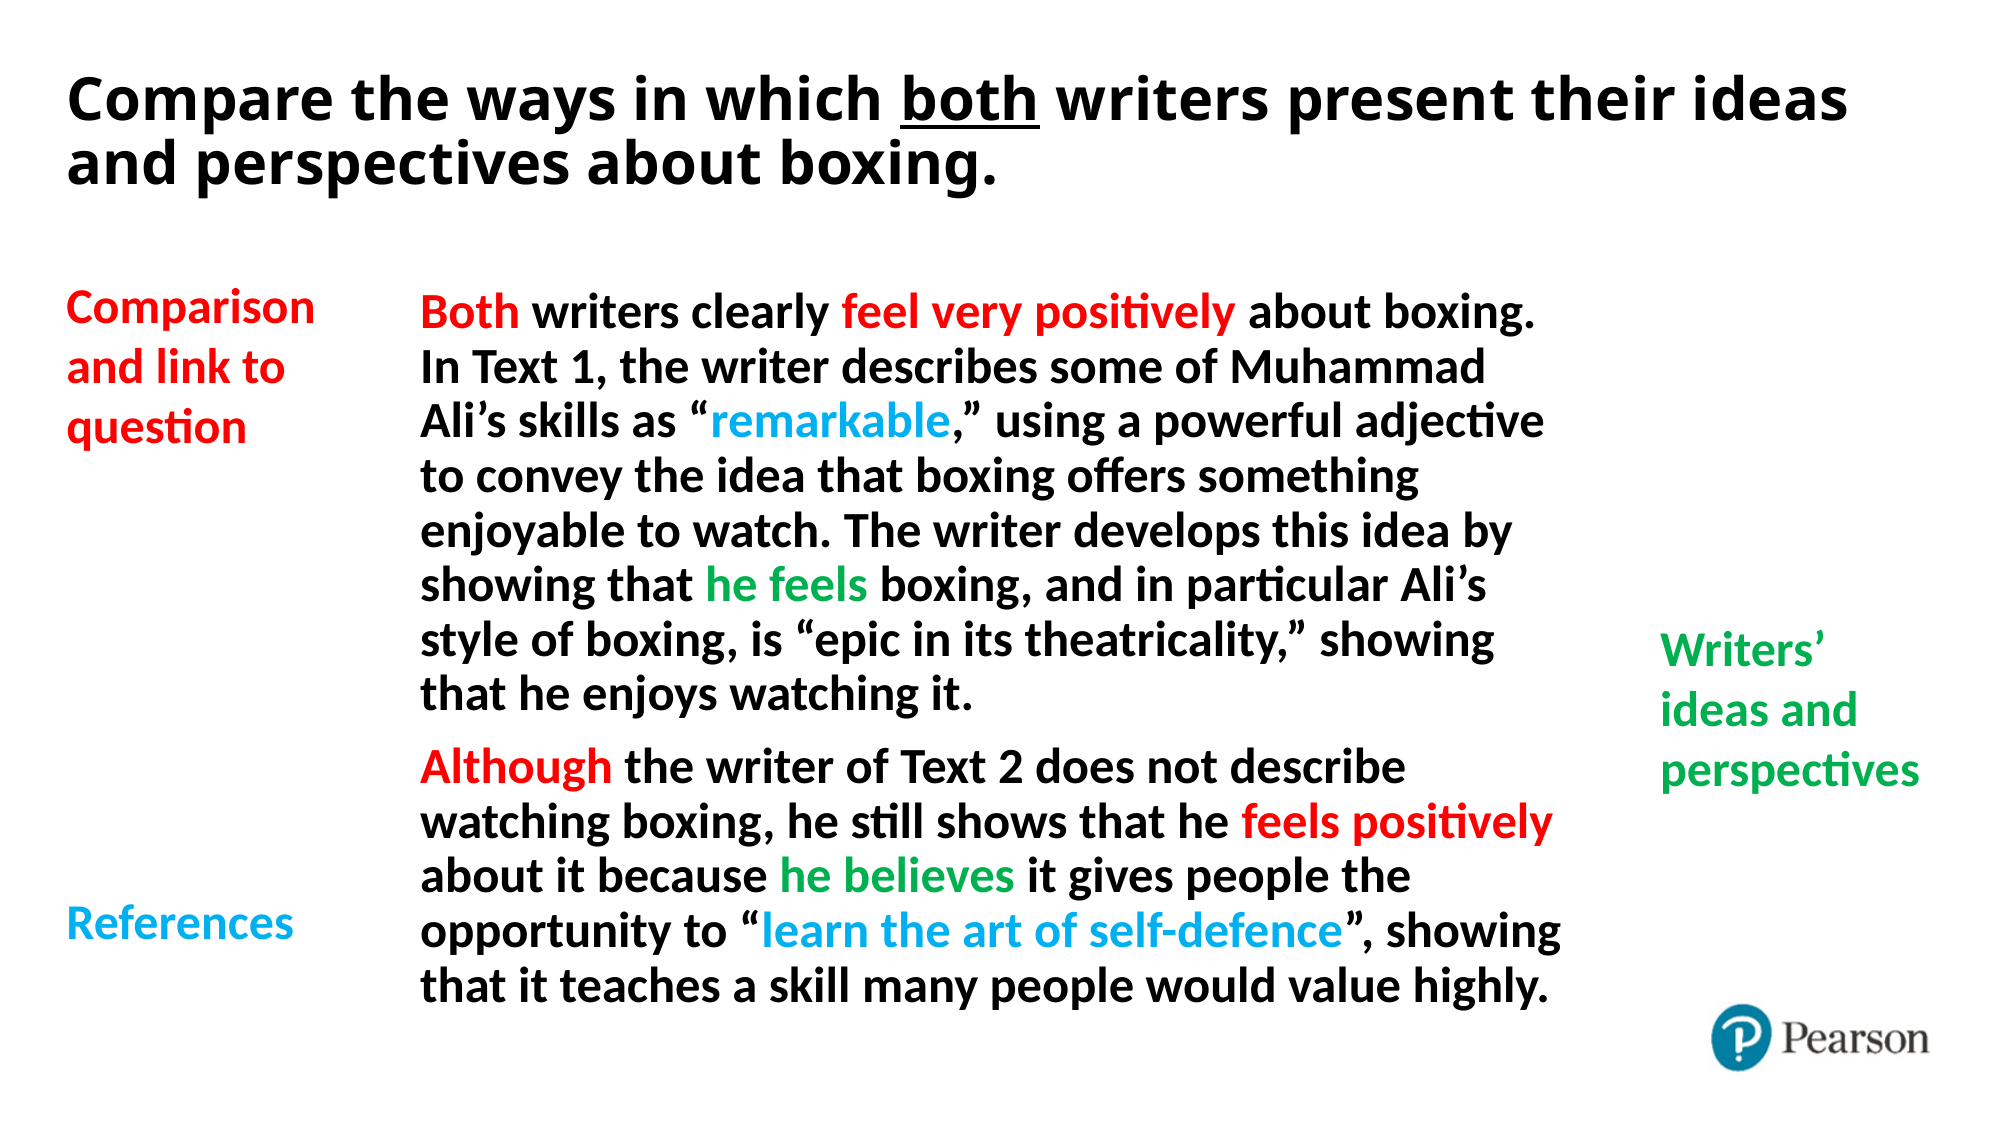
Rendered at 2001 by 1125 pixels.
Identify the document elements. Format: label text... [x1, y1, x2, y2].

text_box Comparison and link to question [51, 266, 341, 461]
title Compare the ways in which both writers present their ideas and perspectives about boxing. [51, 59, 1973, 278]
text_box Writers’ ideas and perspectives [1645, 609, 1959, 805]
picture [1701, 989, 1940, 1082]
list Both writers clearly feel very positively about boxing. In Text 1, the writer describes some of Muhammad Ali’s skills as “remarkable,” using a powerful adjective to convey the idea that boxing offers something enjoyable to watch. The writer develops this idea by showing that he feels boxing, and in particular Ali’s style of boxing, is “epic in its theatricality,” showing that he enjoys watching it. Although the writer of Text 2 does not describe watching boxing, he still shows that he feels positively about it because he believes it gives people the opportunity to “learn the art of self-defence”, showing that it teaches a skill many people would value highly. [405, 277, 1581, 1077]
text_box References [51, 882, 341, 957]
